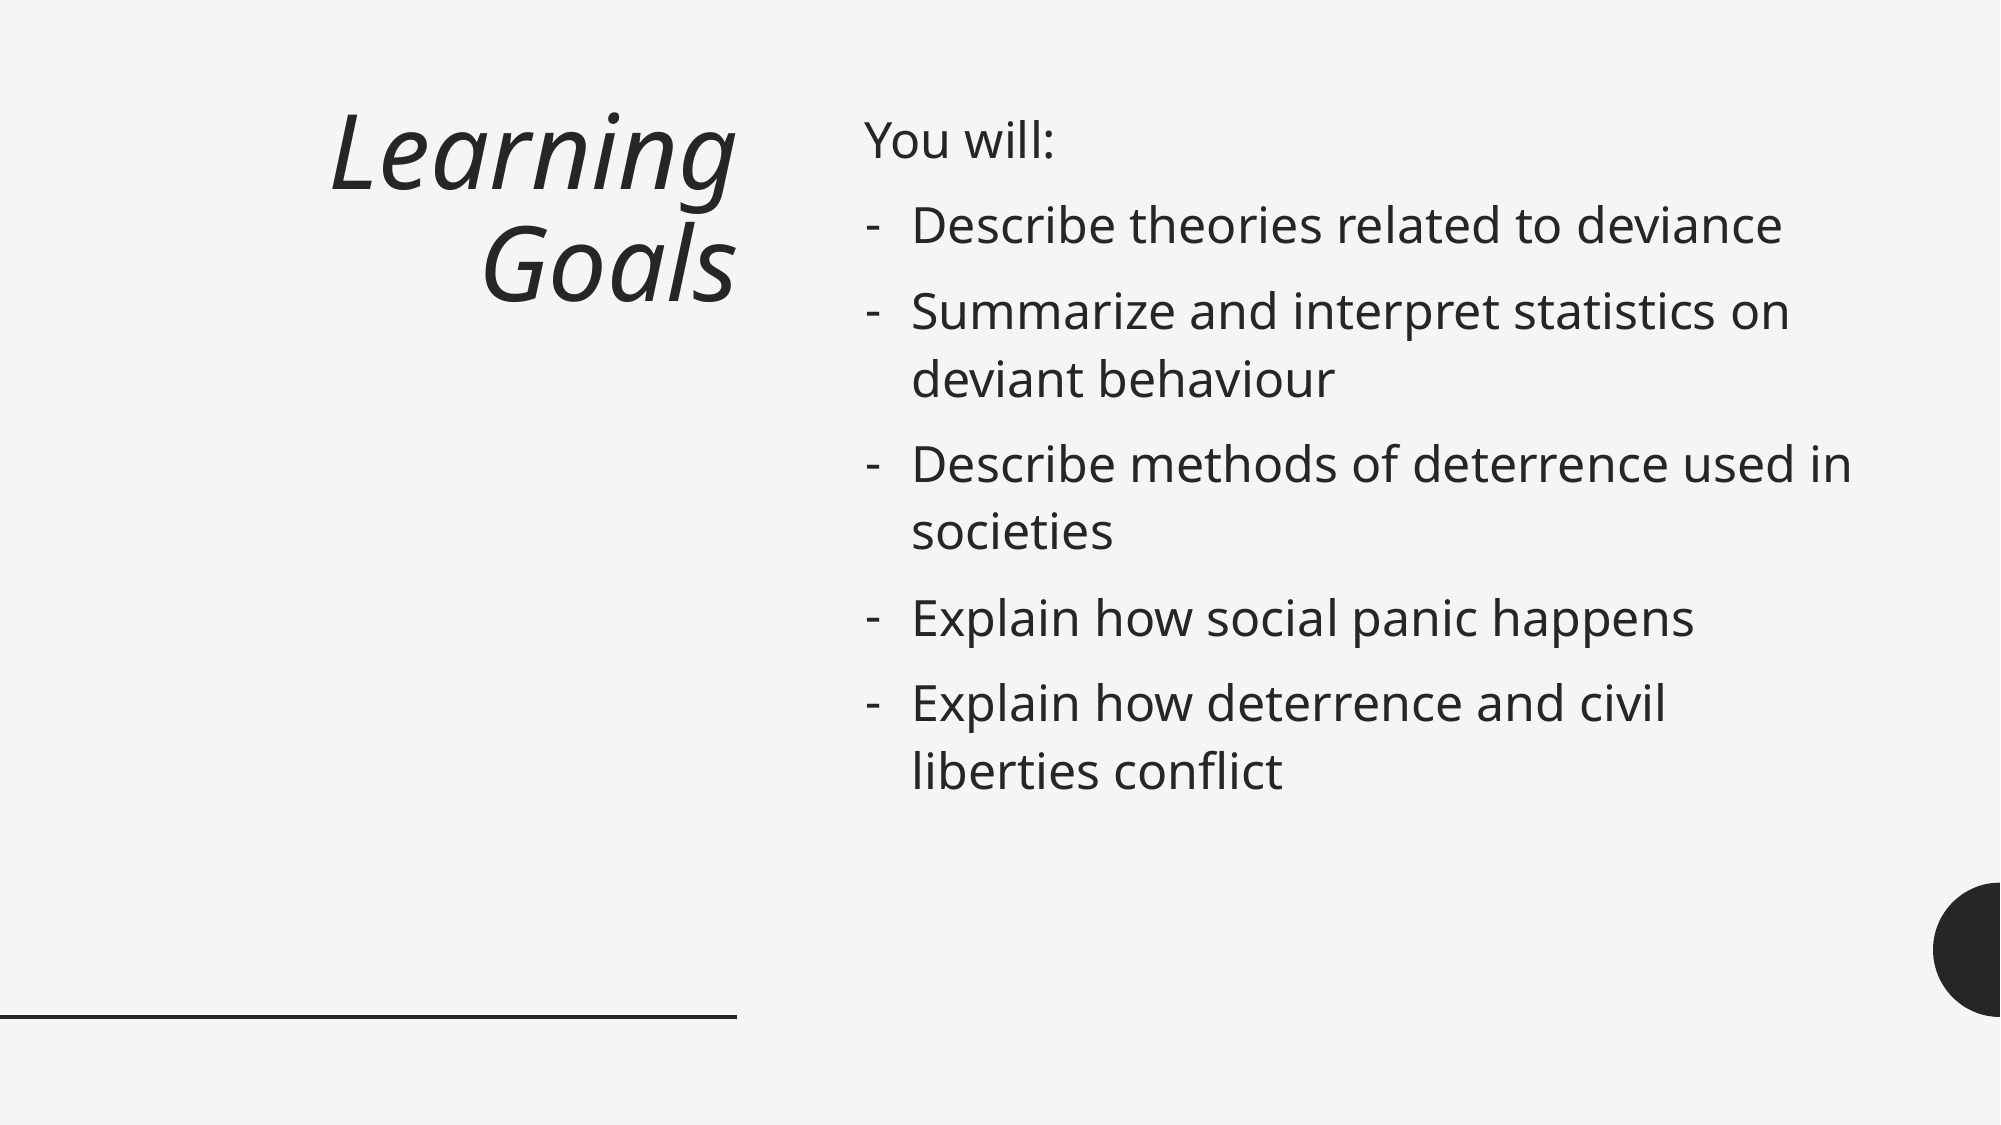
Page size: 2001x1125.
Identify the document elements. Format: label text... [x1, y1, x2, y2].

list You will: Describe theories related to deviance Summarize and interpret statistics on deviant behaviour Describe methods of deterrence used in societies Explain how social panic happens Explain how deterrence and civil liberties conflict [849, 93, 1875, 1022]
title Learning Goals [125, 91, 754, 905]
